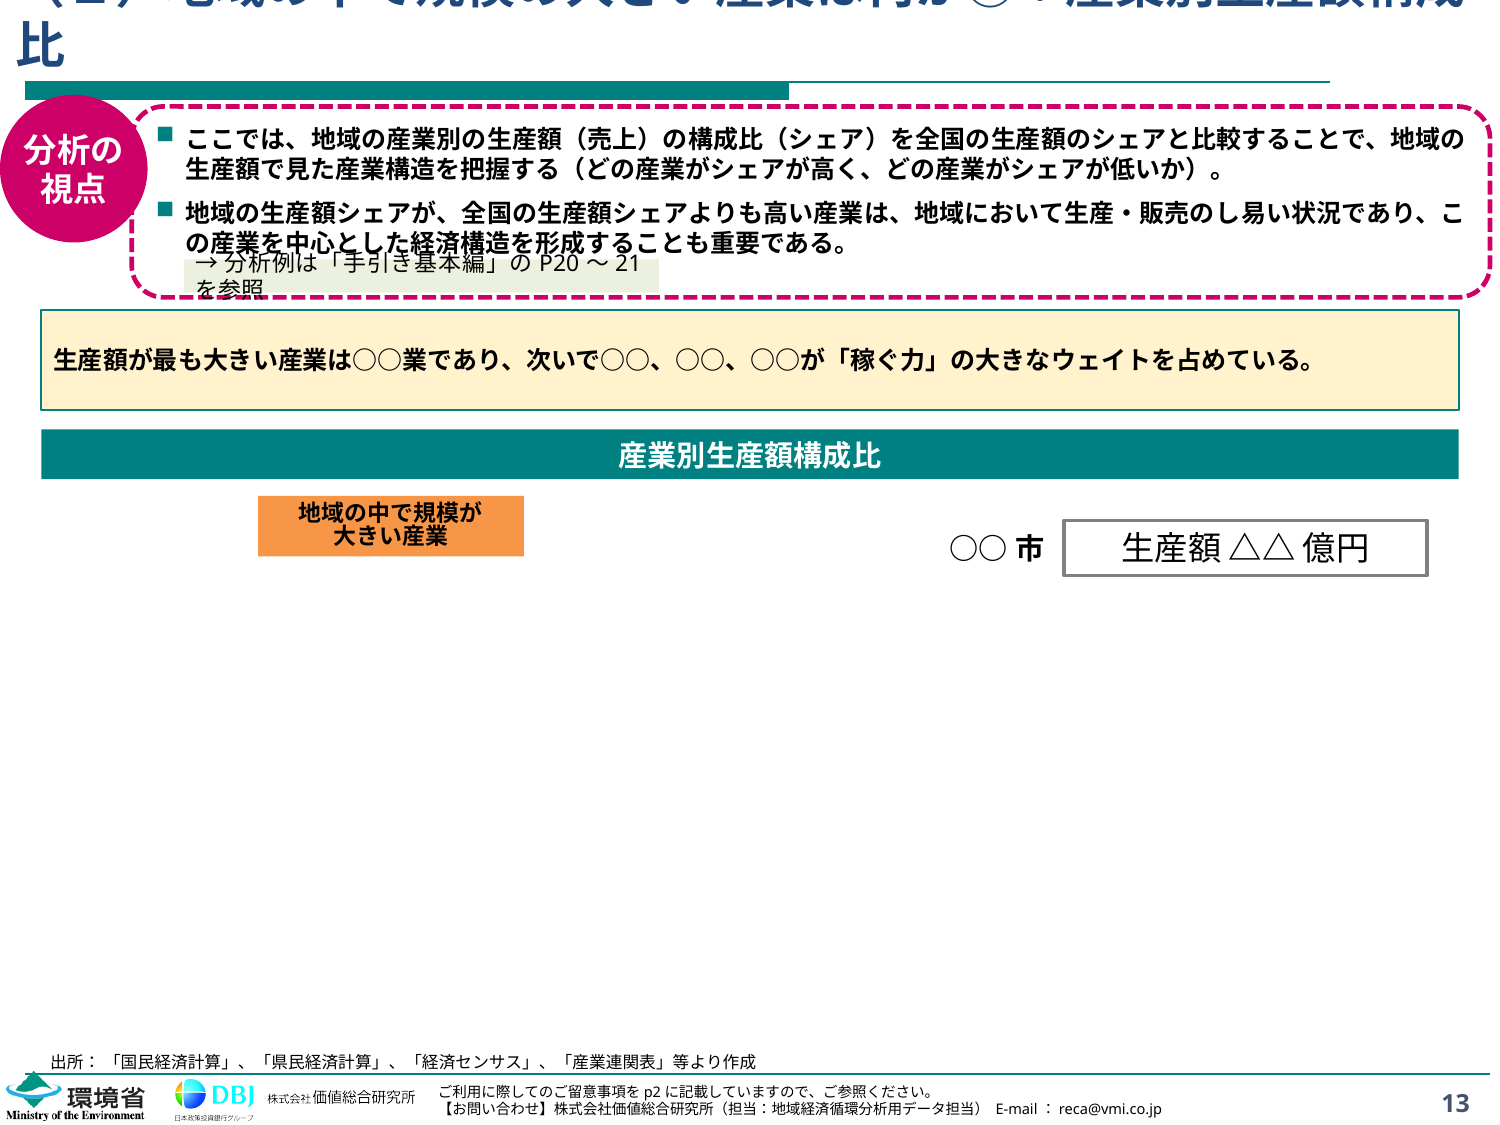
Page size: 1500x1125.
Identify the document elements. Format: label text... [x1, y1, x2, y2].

text_box 生産額が最も大きい産業は○○業であり、次いで○○、○○、○○が「稼ぐ力」の大きなウェイトを占めている。 [41, 309, 1459, 411]
title （１）地域の中で規模の大きい産業は何か②：産業別生産額構成比 [0, 0, 1500, 82]
text_box →分析例は「手引き基本編」のP20～21を参照 [183, 259, 659, 293]
text_box 生産額 △△ 億円 [1063, 520, 1427, 576]
slide_number 13 [1411, 1079, 1500, 1122]
text_box 分析の 視点 [0, 94, 148, 243]
text_box 出所： 「国民経済計算」、「県民経済計算」、「経済センサス」、「産業連関表」等より作成 [35, 1044, 829, 1079]
picture [2, 1071, 148, 1125]
text_box 産業別生産額構成比 [41, 429, 1459, 480]
text_box ここでは、地域の産業別の生産額（売上）の構成比（シェア）を全国の生産額のシェアと比較することで、地域の生産額で見た産業構造を把握する（どの産業がシェアが高く、どの産業がシェアが低いか）。 地域の生産額シェアが、全国の生産額シェアよりも高い産業は、地域において生産・販売のし易い状況であり、この産業を中心とした経済構造を形成することも重要である。 [131, 106, 1491, 298]
text_box 地域の中で規模が 大きい産業 [258, 495, 524, 557]
text_box ○○市 [935, 522, 1060, 573]
picture [171, 1079, 419, 1125]
